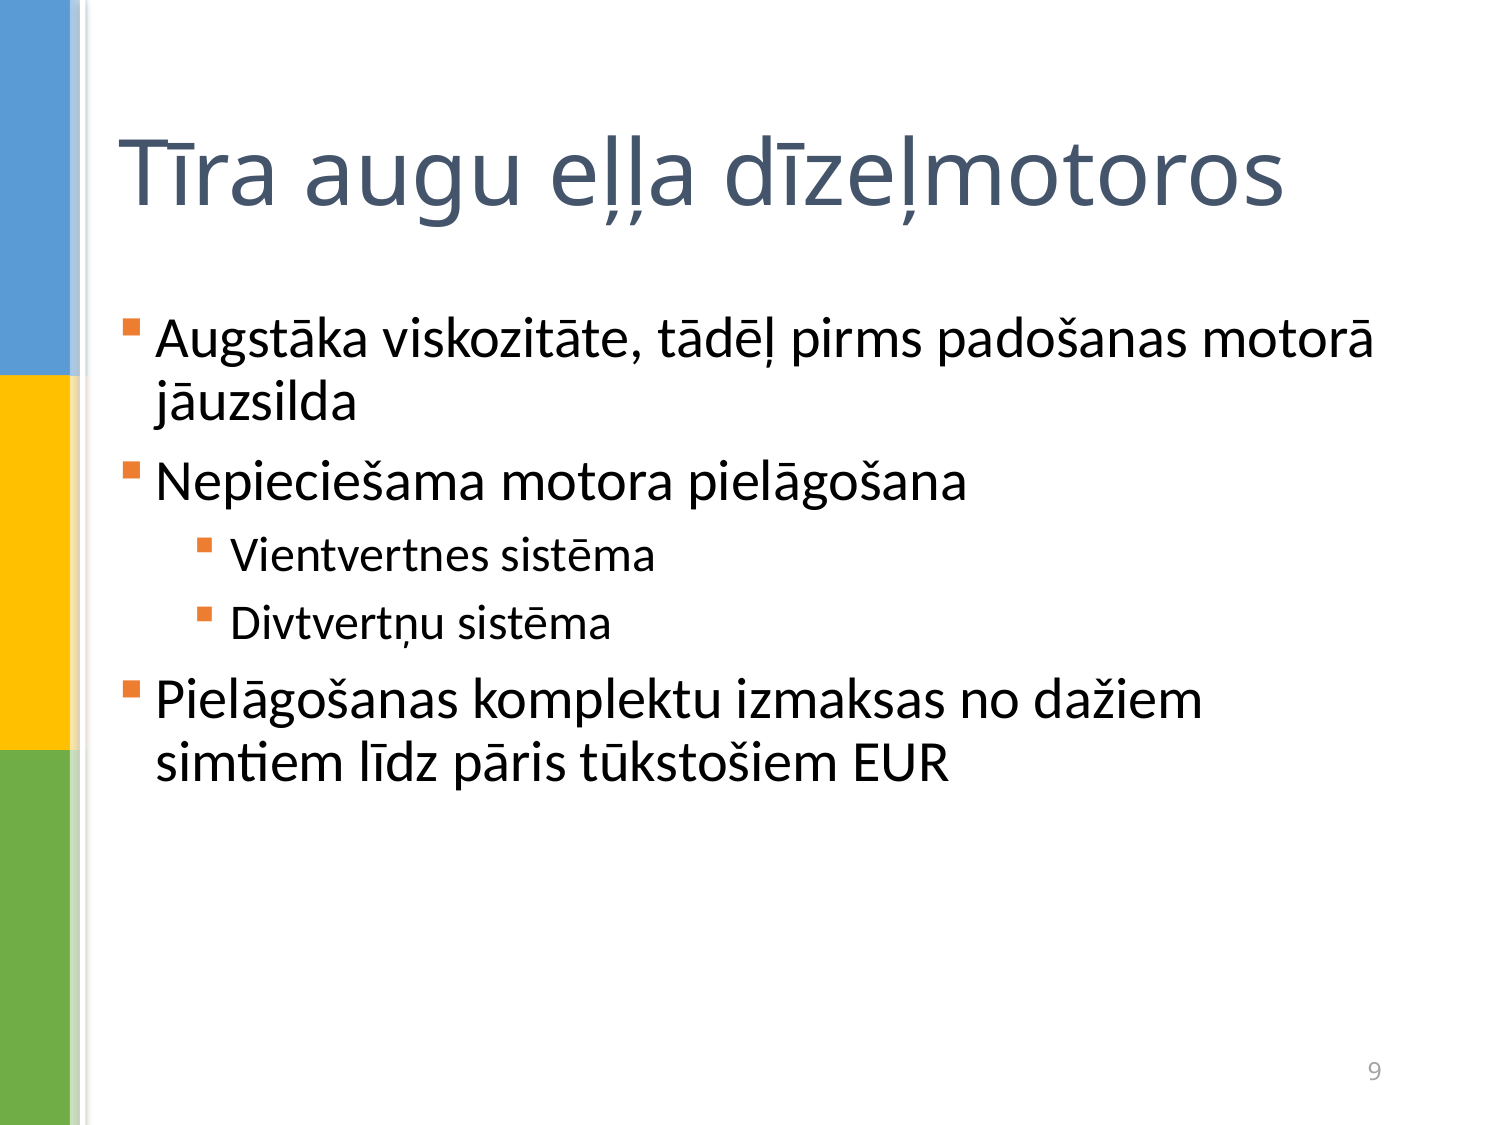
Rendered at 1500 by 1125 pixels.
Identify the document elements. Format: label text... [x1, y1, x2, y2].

slide_number 9 [993, 1042, 1397, 1103]
title Tīra augu eļļa dīzeļmotoros [103, 59, 1397, 278]
list Augstāka viskozitāte, tādēļ pirms padošanas motorā jāuzsilda Nepieciešama motora pielāgošana Vientvertnes sistēma Divtvertņu sistēma Pielāgošanas komplektu izmaksas no dažiem simtiem līdz pāris tūkstošiem EUR [103, 299, 1397, 1014]
